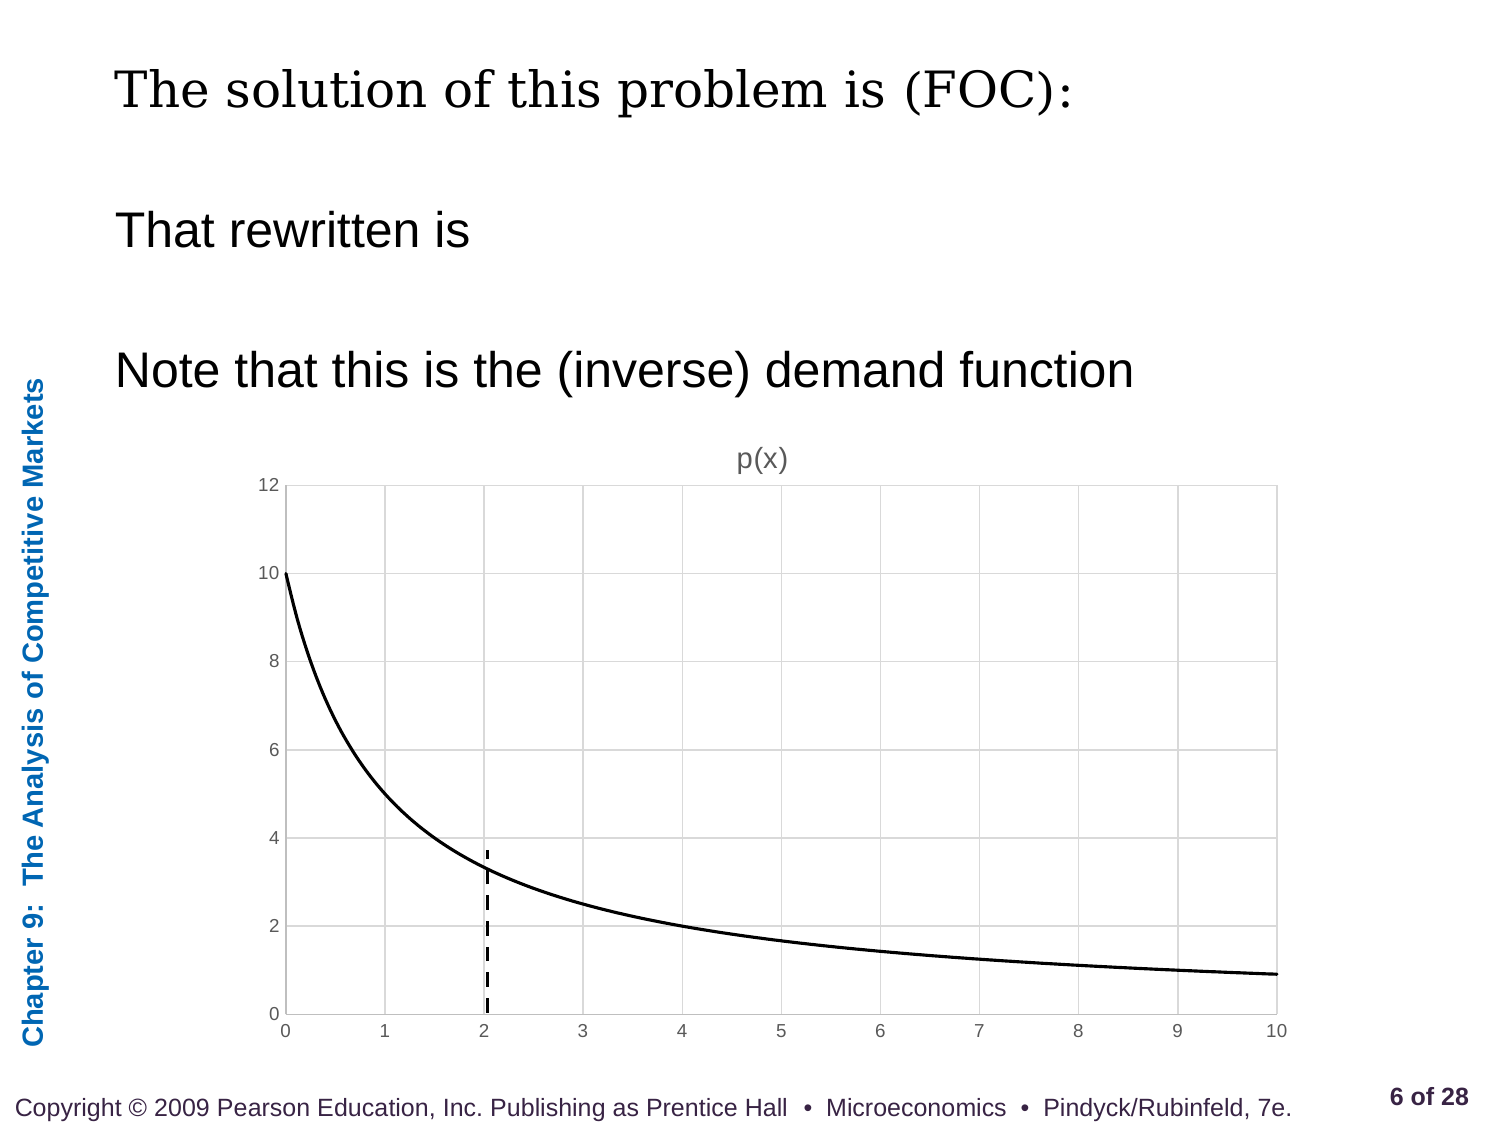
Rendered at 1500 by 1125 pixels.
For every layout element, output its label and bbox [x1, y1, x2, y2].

chart [224, 412, 1301, 1063]
